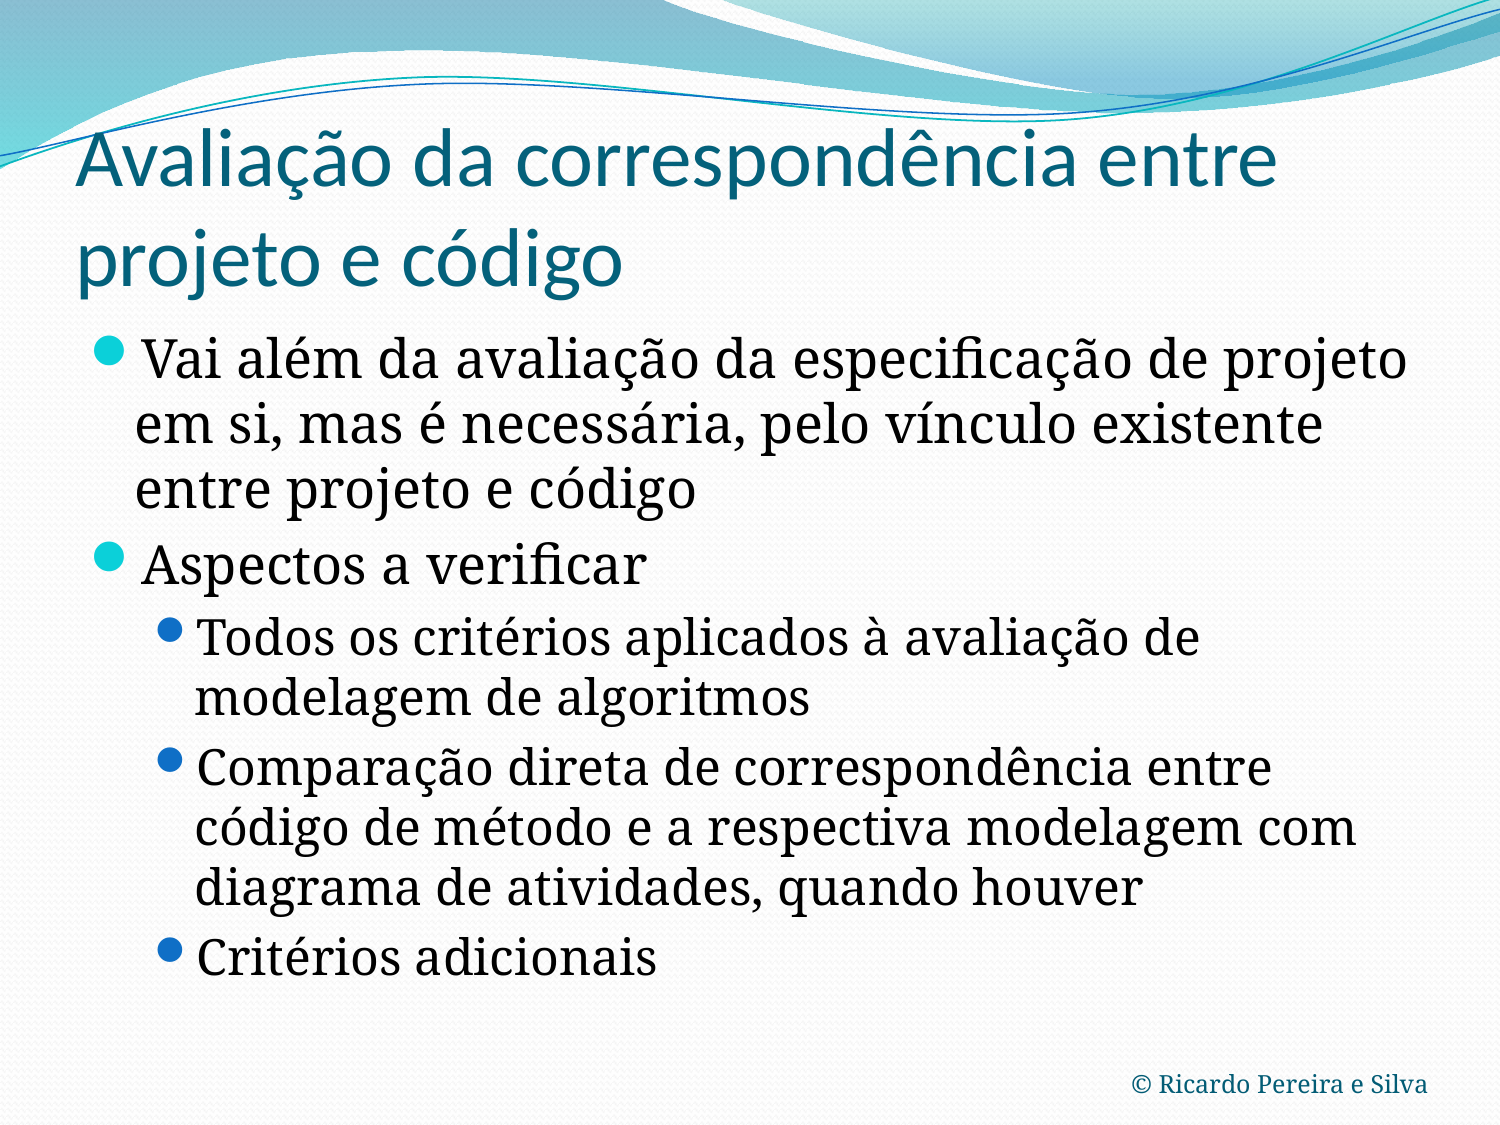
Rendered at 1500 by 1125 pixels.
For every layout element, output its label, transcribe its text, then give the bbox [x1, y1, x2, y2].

footer © Ricardo Pereira e Silva [1101, 1042, 1429, 1103]
title Avaliação da correspondência entre projeto e código [75, 115, 1425, 303]
list Vai além da avaliação da especificação de projeto em si, mas é necessária, pelo vínculo existente entre projeto e código Aspectos a verificar Todos os critérios aplicados à avaliação de modelagem de algoritmos Comparação direta de correspondência entre código de método e a respectiva modelagem com diagrama de atividades, quando houver Critérios adicionais [75, 317, 1425, 1038]
